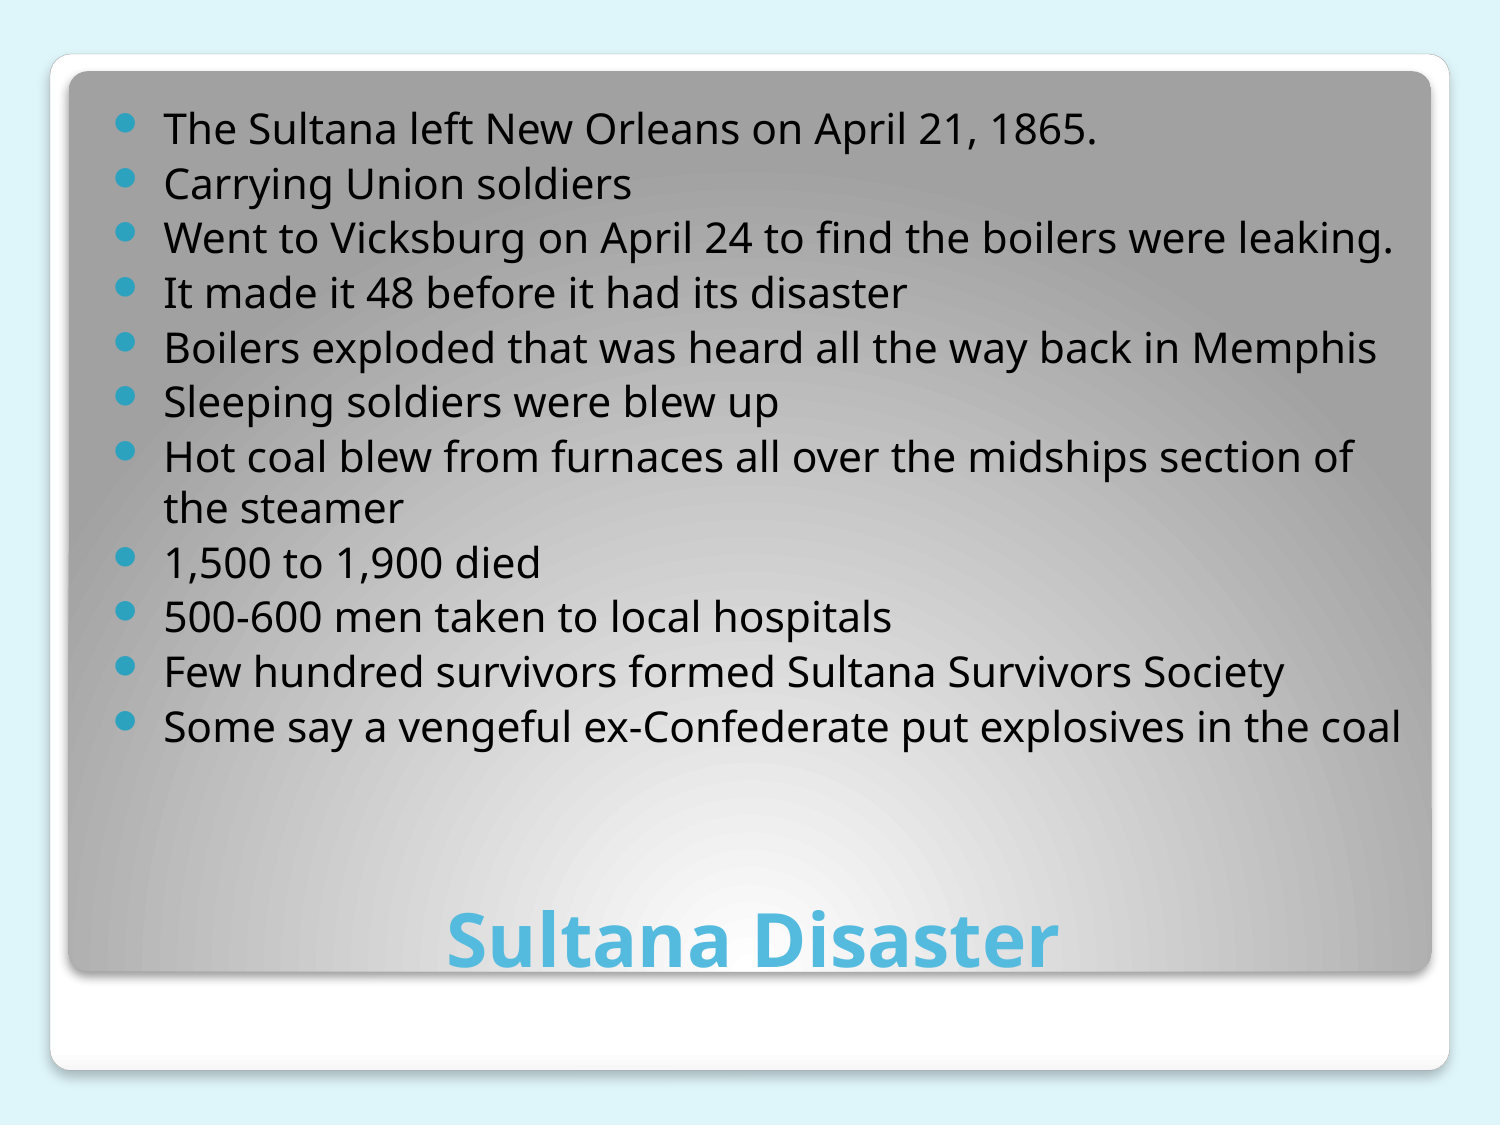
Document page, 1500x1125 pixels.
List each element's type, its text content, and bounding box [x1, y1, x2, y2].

title Sultana Disaster [82, 817, 1425, 990]
list The Sultana left New Orleans on April 21, 1865. Carrying Union soldiers Went to Vicksburg on April 24 to find the boilers were leaking. It made it 48 before it had its disaster Boilers exploded that was heard all the way back in Memphis Sleeping soldiers were blew up Hot coal blew from furnaces all over the midships section of the steamer 1,500 to 1,900 died 500-600 men taken to local hospitals Few hundred survivors formed Sultana Survivors Society Some say a vengeful ex-Confederate put explosives in the coal [82, 86, 1425, 774]
